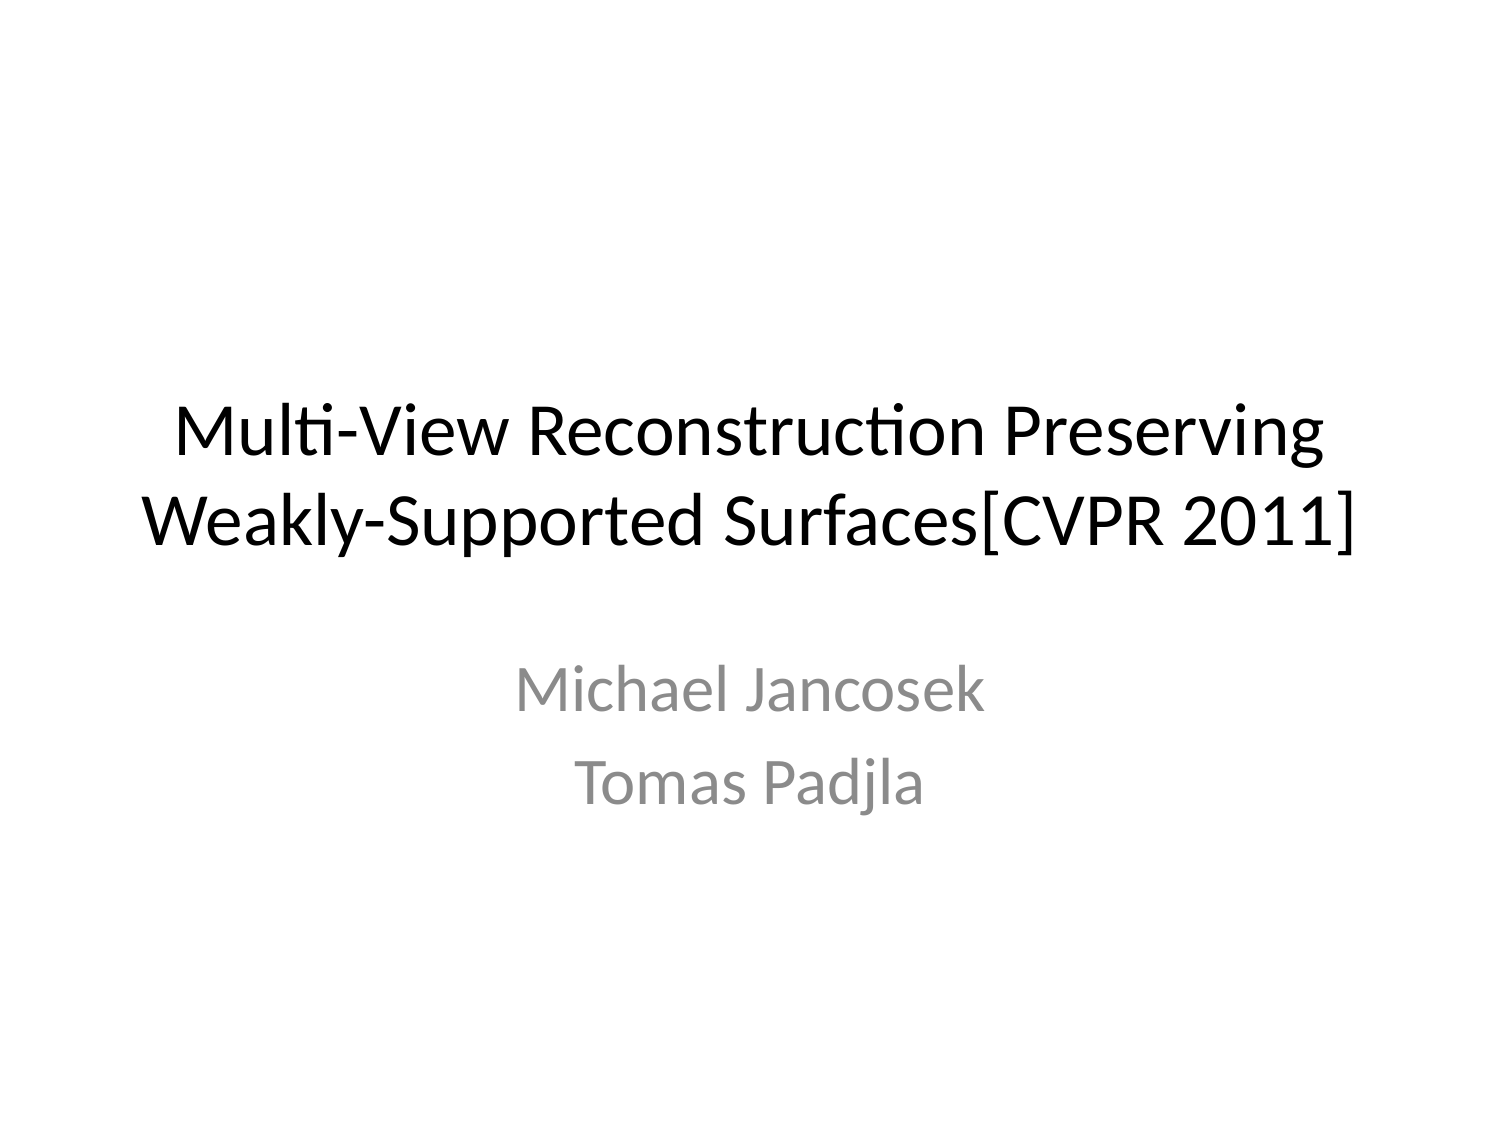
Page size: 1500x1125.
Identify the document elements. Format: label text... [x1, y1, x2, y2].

subtitle Michael Jancosek Tomas Padjla [225, 637, 1275, 925]
title Multi-View Reconstruction Preserving Weakly-Supported Surfaces[CVPR 2011] [112, 349, 1388, 591]
